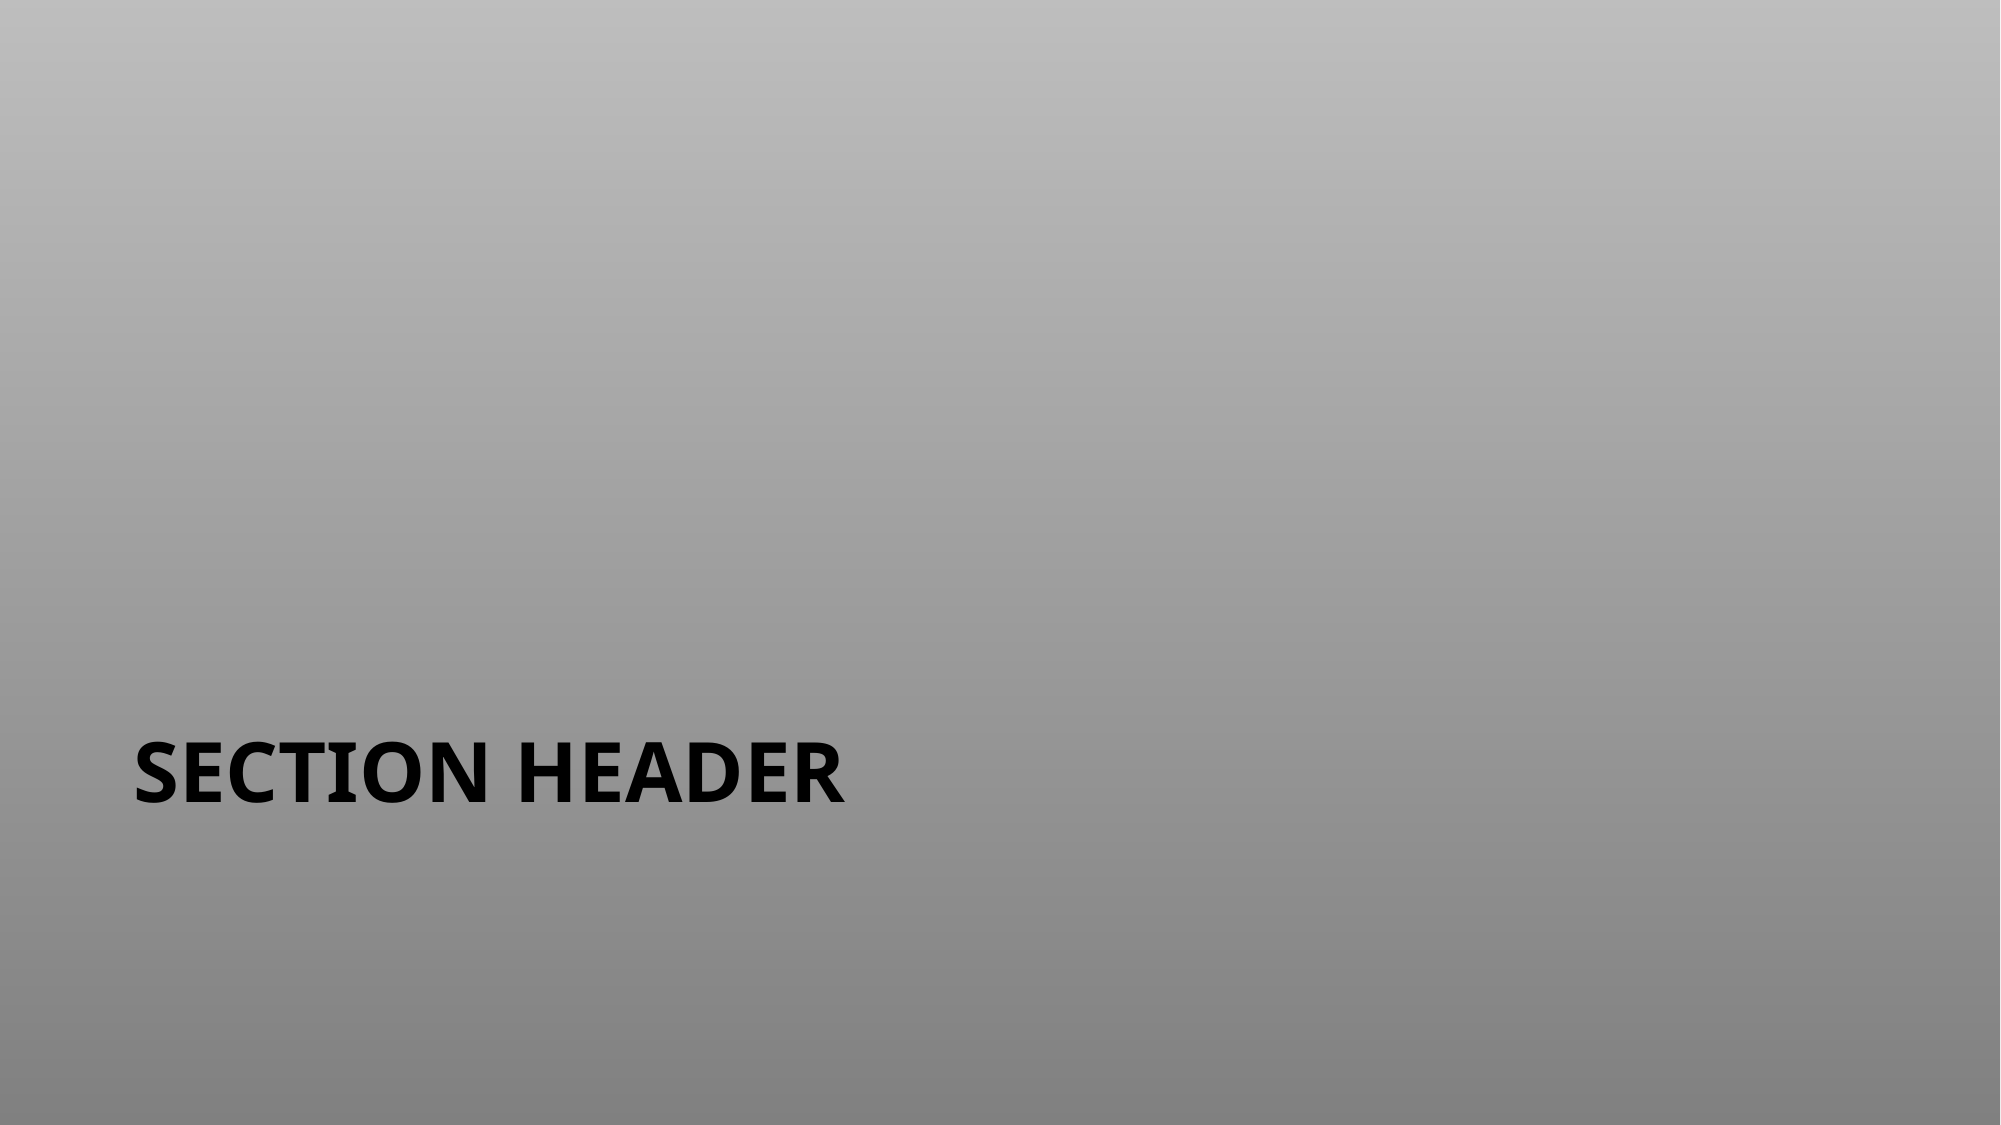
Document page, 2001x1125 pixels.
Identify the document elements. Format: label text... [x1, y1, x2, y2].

title Section header [118, 722, 1394, 947]
picture [0, 0, 2001, 1125]
